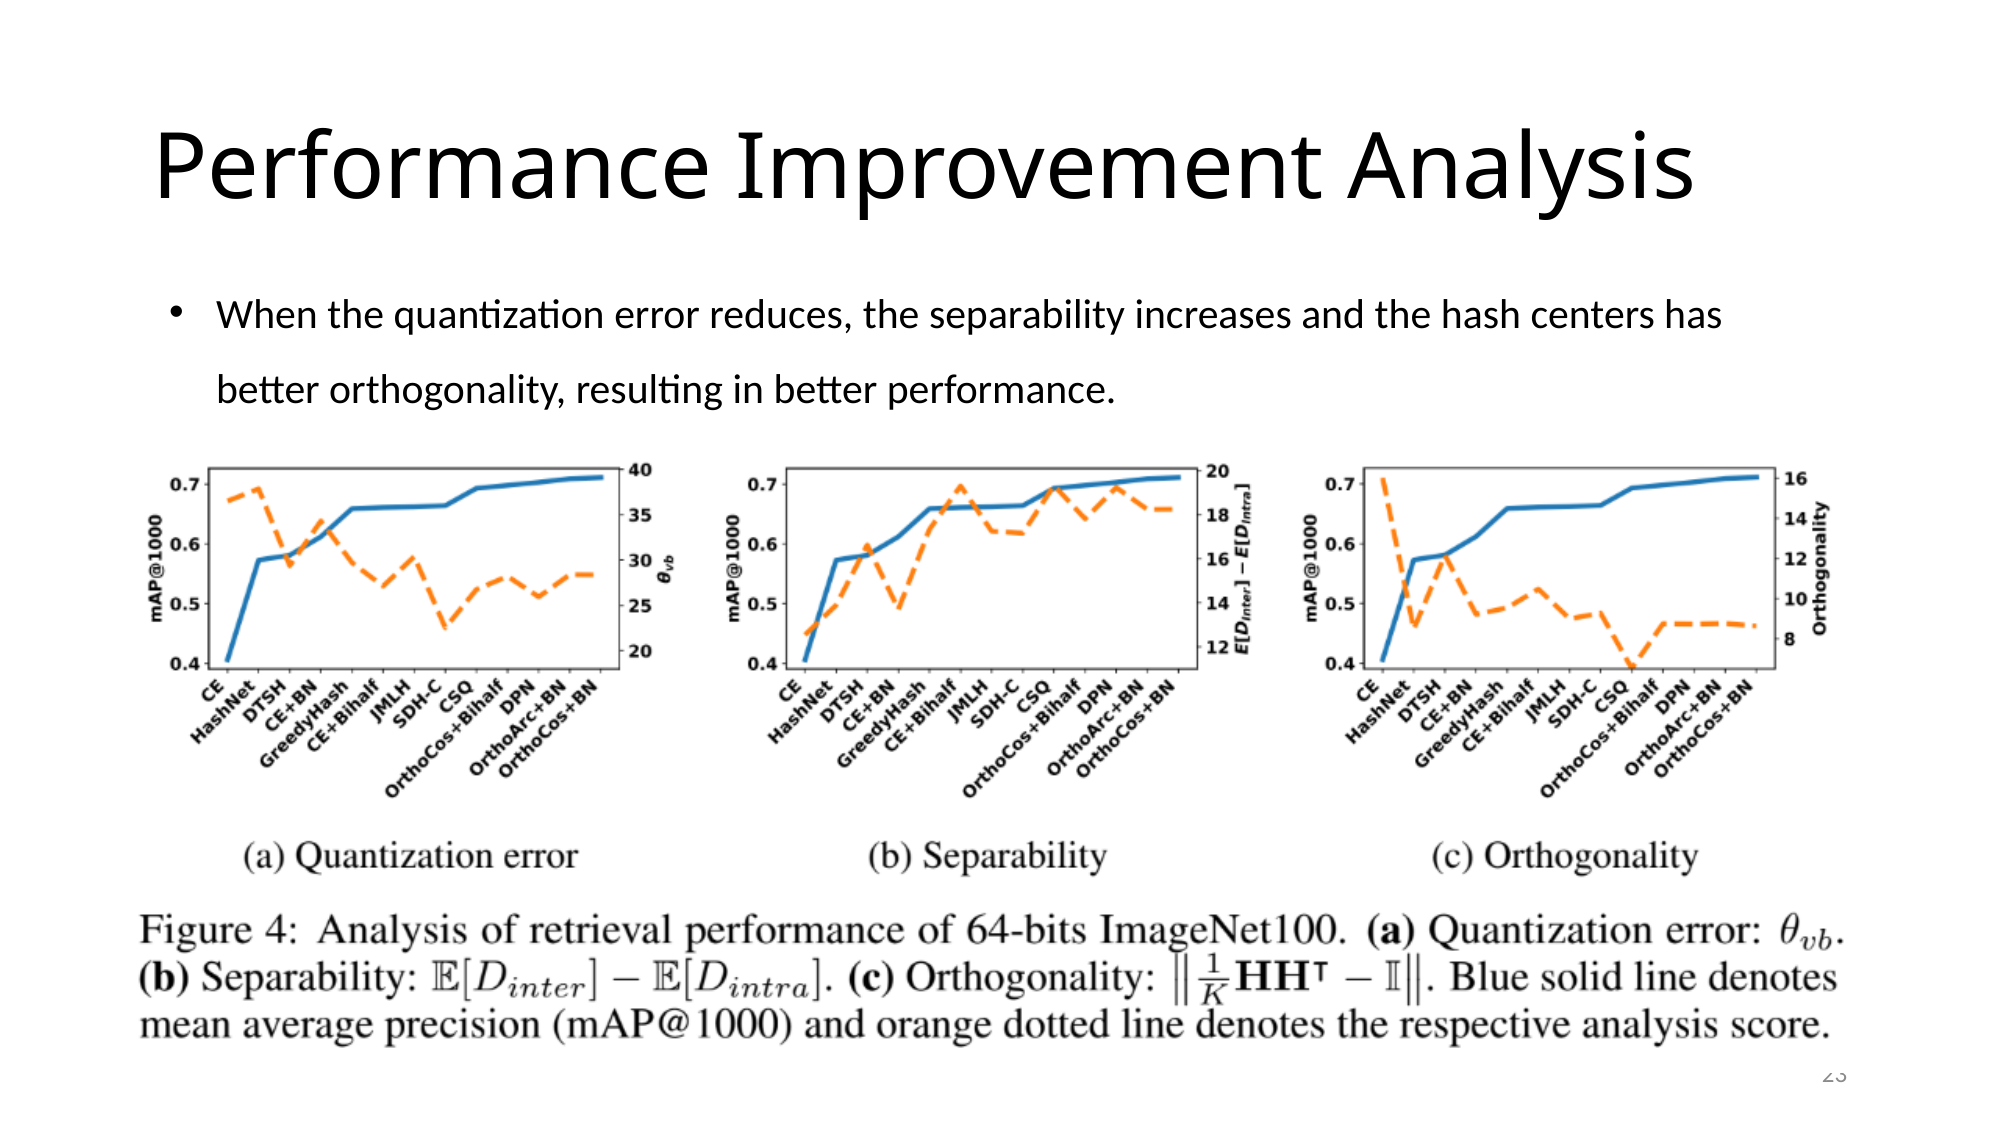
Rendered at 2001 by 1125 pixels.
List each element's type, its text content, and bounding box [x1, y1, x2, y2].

slide_number 23 [1412, 1073, 1863, 1103]
text_box When the quantization error reduces, the separability increases and the hash centers has better orthogonality, resulting in better performance. [154, 254, 1846, 419]
title Performance Improvement Analysis [137, 59, 1863, 278]
picture [113, 442, 1886, 1073]
